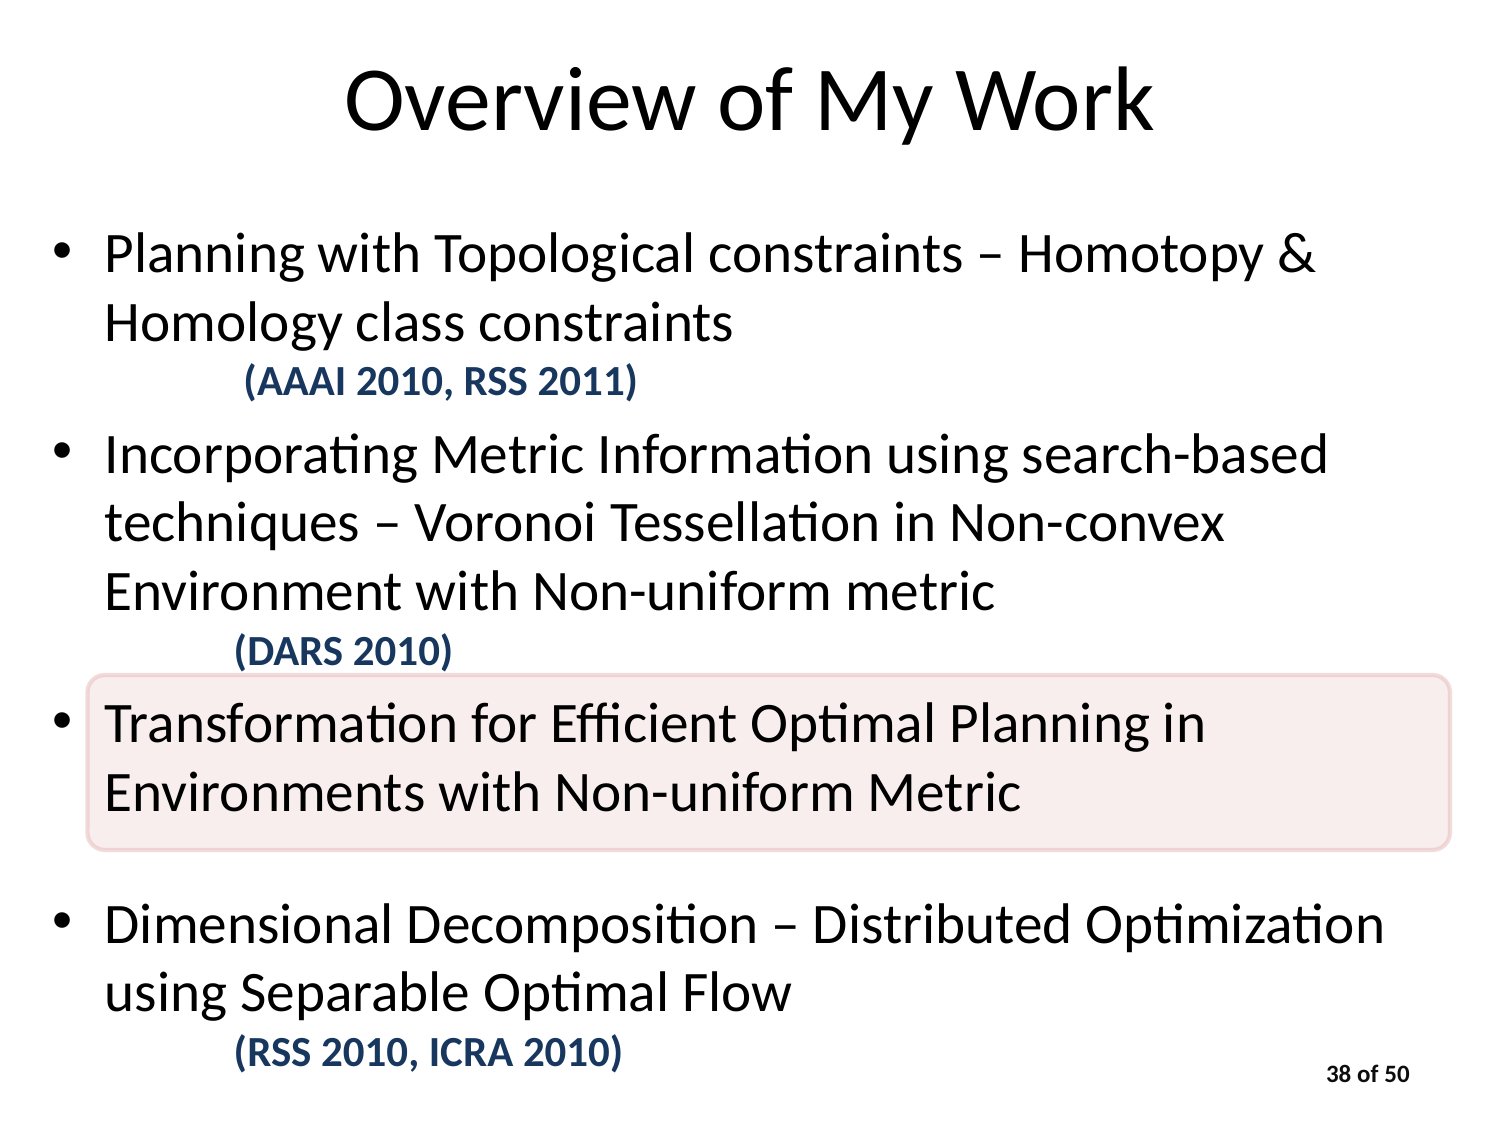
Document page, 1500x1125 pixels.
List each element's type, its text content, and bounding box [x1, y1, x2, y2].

title Overview of My Work [75, 0, 1425, 188]
list Planning with Topological constraints – Homotopy & Homology class constraints (AAAI 2010, RSS 2011) Incorporating Metric Information using search-based techniques – Voronoi Tessellation in Non-convex Environment with Non-uniform metric (DARS 2010) Transformation for Efficient Optimal Planning in Environments with Non-uniform Metric Dimensional Decomposition – Distributed Optimization using Separable Optimal Flow (RSS 2010, ICRA 2010) [37, 207, 1463, 1088]
slide_number 38 of 50 [1074, 1042, 1425, 1103]
